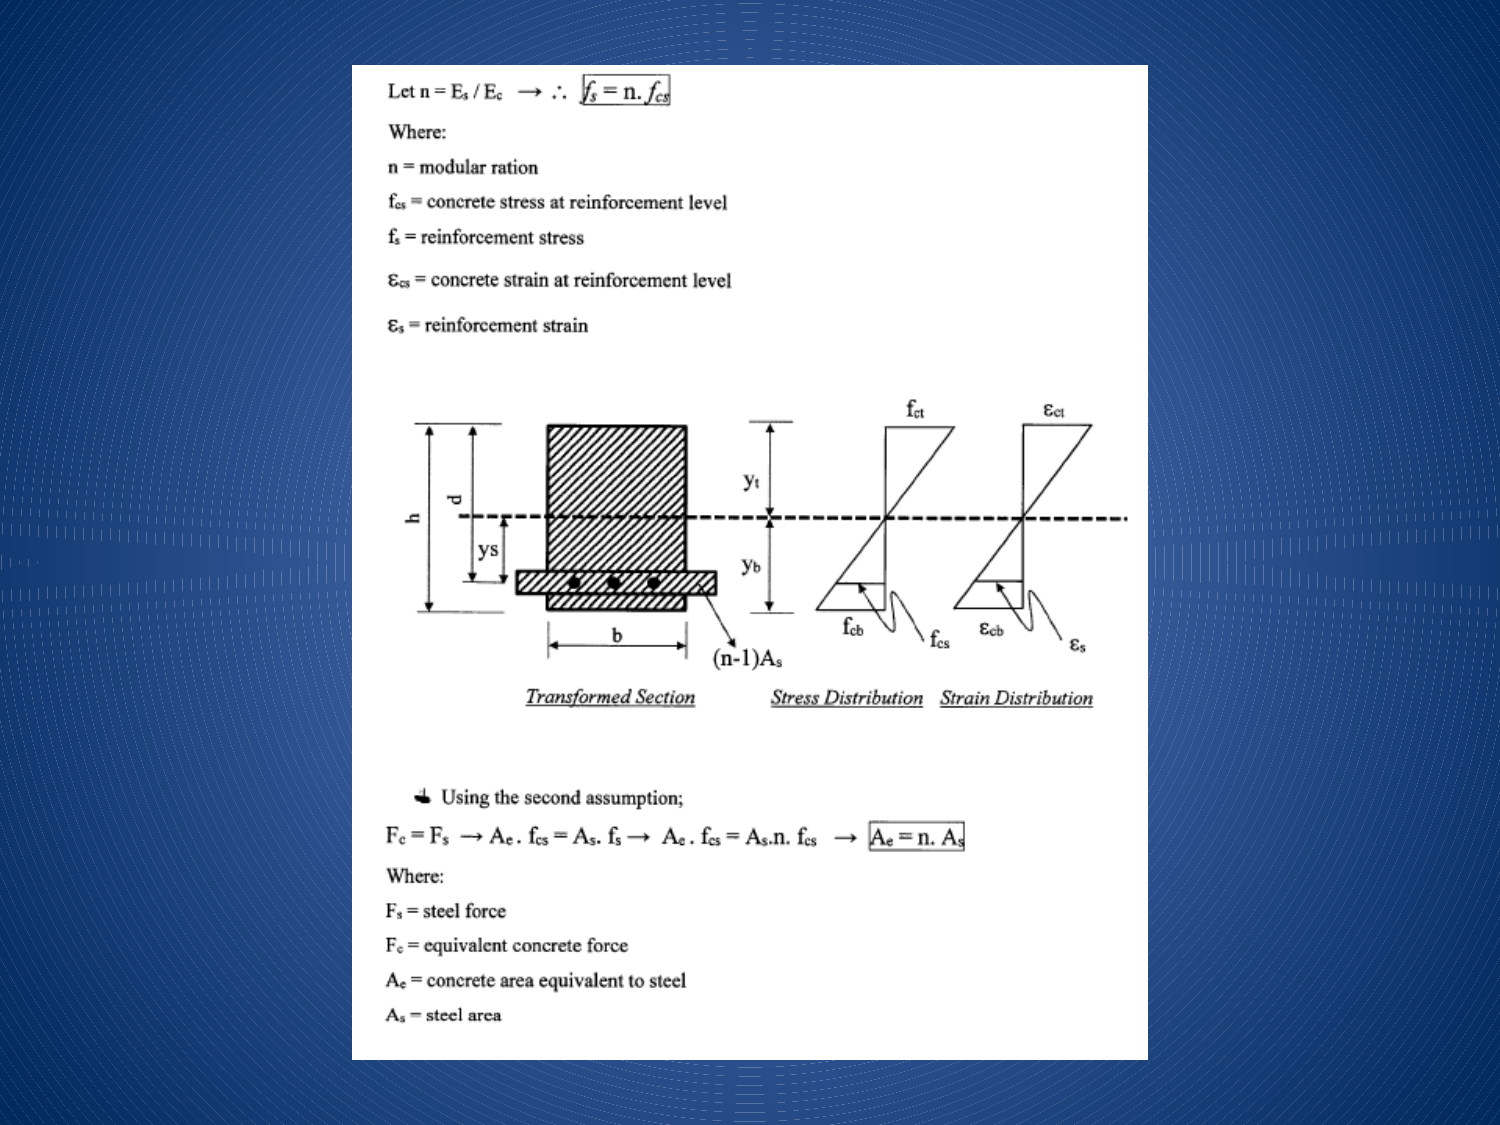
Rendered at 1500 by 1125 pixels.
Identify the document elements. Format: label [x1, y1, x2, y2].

picture [352, 65, 1148, 1060]
